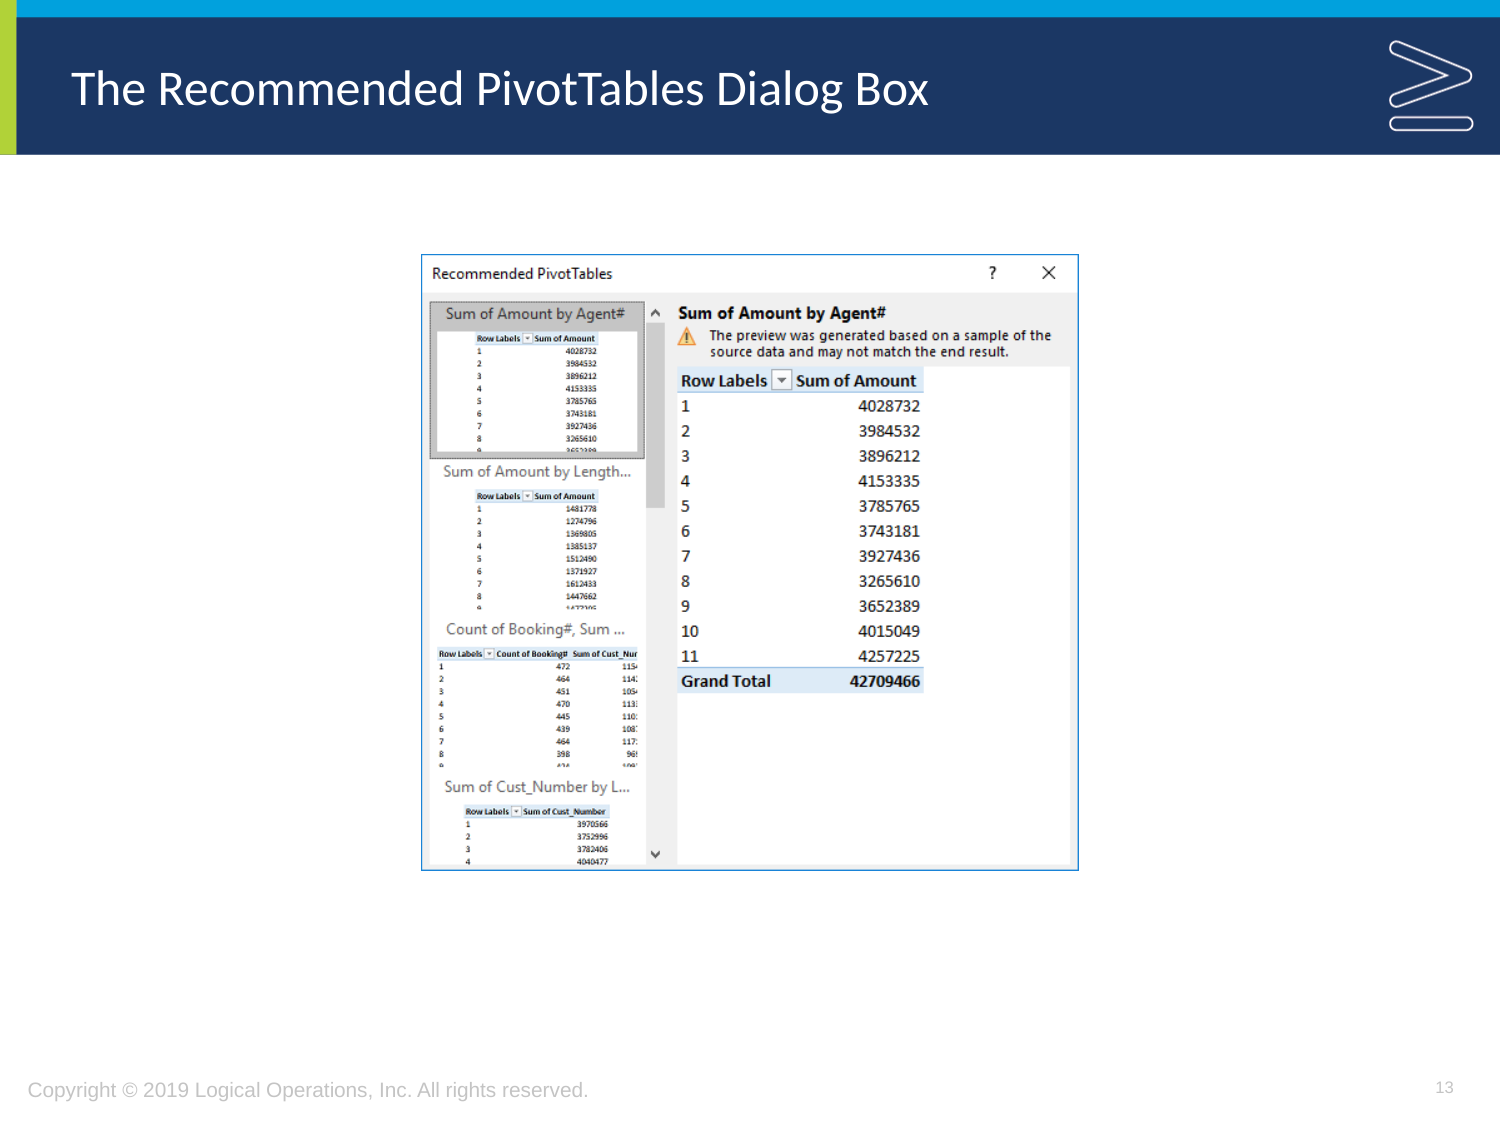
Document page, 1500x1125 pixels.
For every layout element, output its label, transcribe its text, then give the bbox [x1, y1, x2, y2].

title The Recommended PivotTables Dialog Box [56, 16, 1350, 155]
picture [420, 254, 1080, 871]
picture [1350, 18, 1500, 155]
picture [0, 0, 56, 155]
slide_number 13 [1118, 1057, 1469, 1118]
